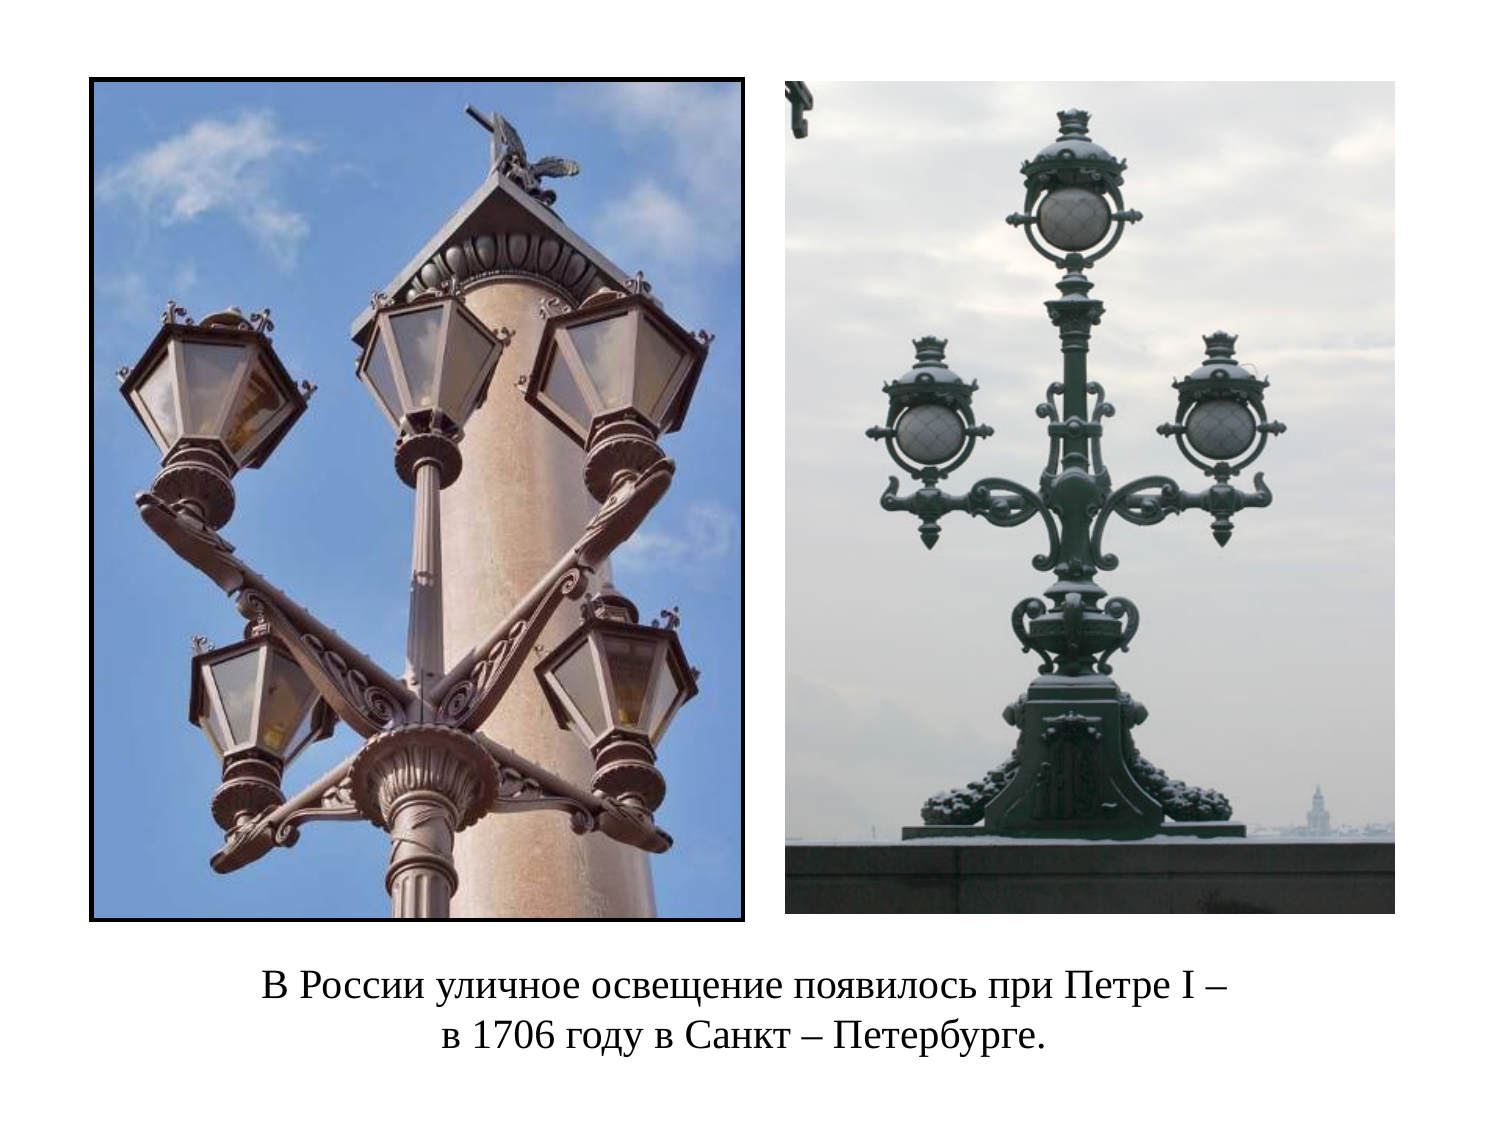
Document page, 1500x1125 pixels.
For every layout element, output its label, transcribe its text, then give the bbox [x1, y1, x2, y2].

picture [93, 81, 741, 918]
picture [784, 81, 1395, 915]
text_box В России уличное освещение появилось при Петре I – в 1706 году в Санкт – Петербурге. [46, 949, 1442, 1064]
